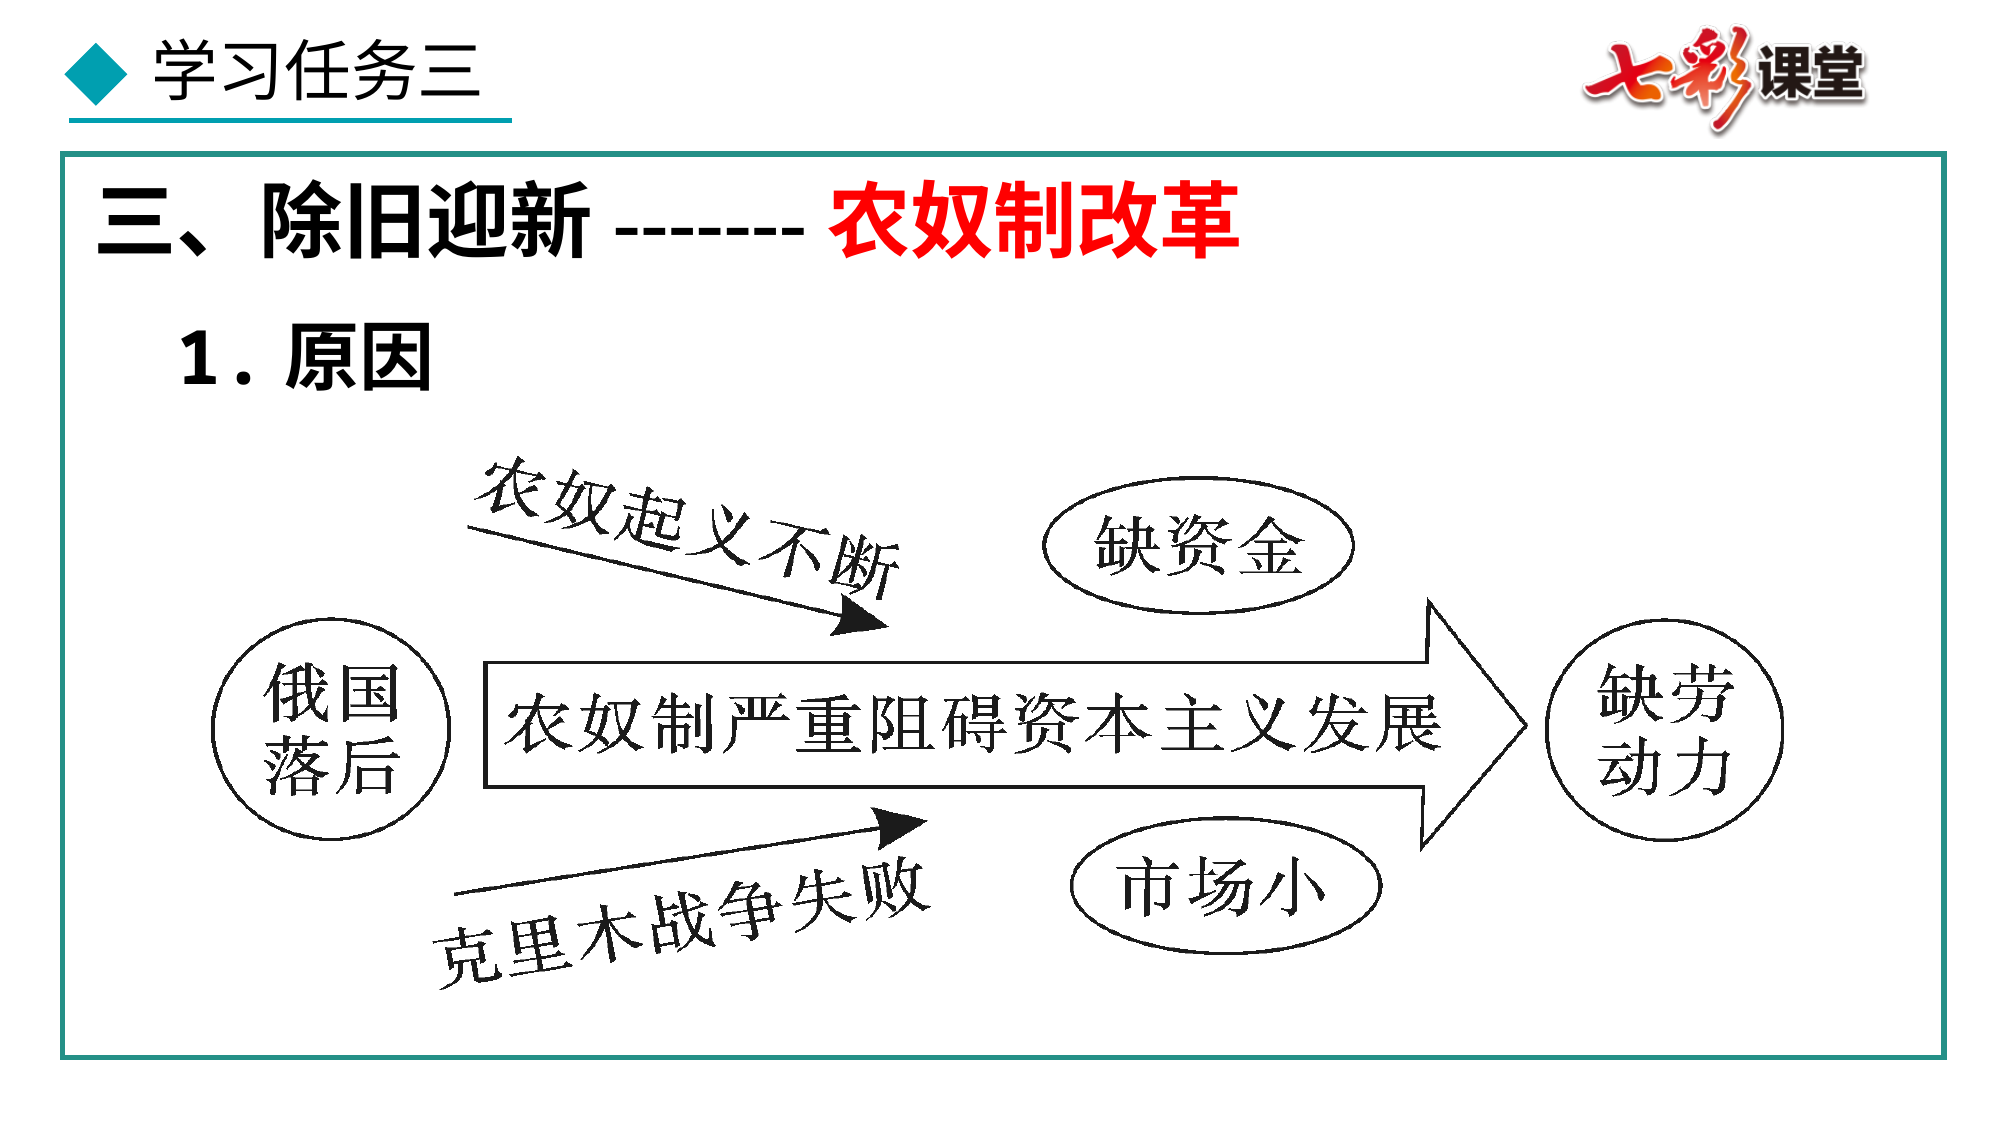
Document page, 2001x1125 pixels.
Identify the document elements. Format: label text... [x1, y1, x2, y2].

picture [211, 455, 1785, 991]
picture [1578, 19, 1874, 139]
text_box 三、除旧迎新-------农奴制改革 [78, 160, 1434, 276]
text_box 1.原因 [55, 302, 556, 408]
